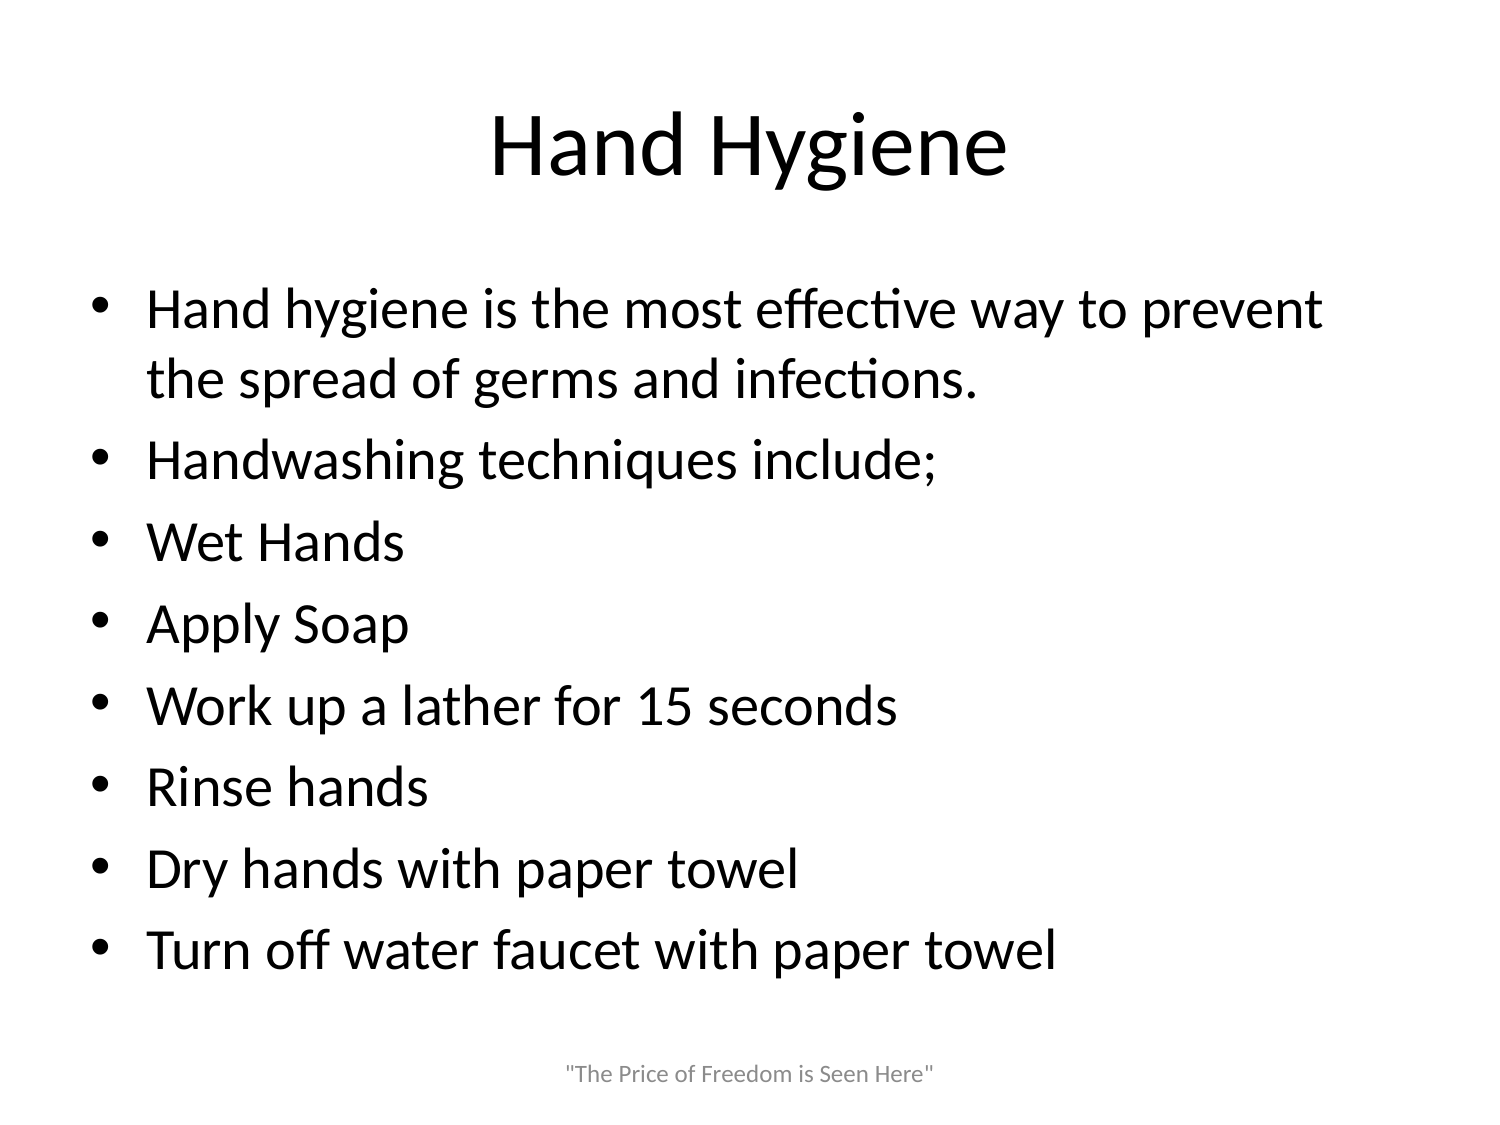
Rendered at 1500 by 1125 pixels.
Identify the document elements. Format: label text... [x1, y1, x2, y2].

list Hand hygiene is the most effective way to prevent the spread of germs and infections. Handwashing techniques include; Wet Hands Apply Soap Work up a lather for 15 seconds Rinse hands Dry hands with paper towel Turn off water faucet with paper towel [75, 262, 1425, 1005]
footer "The Price of Freedom is Seen Here" [512, 1042, 988, 1103]
title Hand Hygiene [75, 45, 1425, 233]
